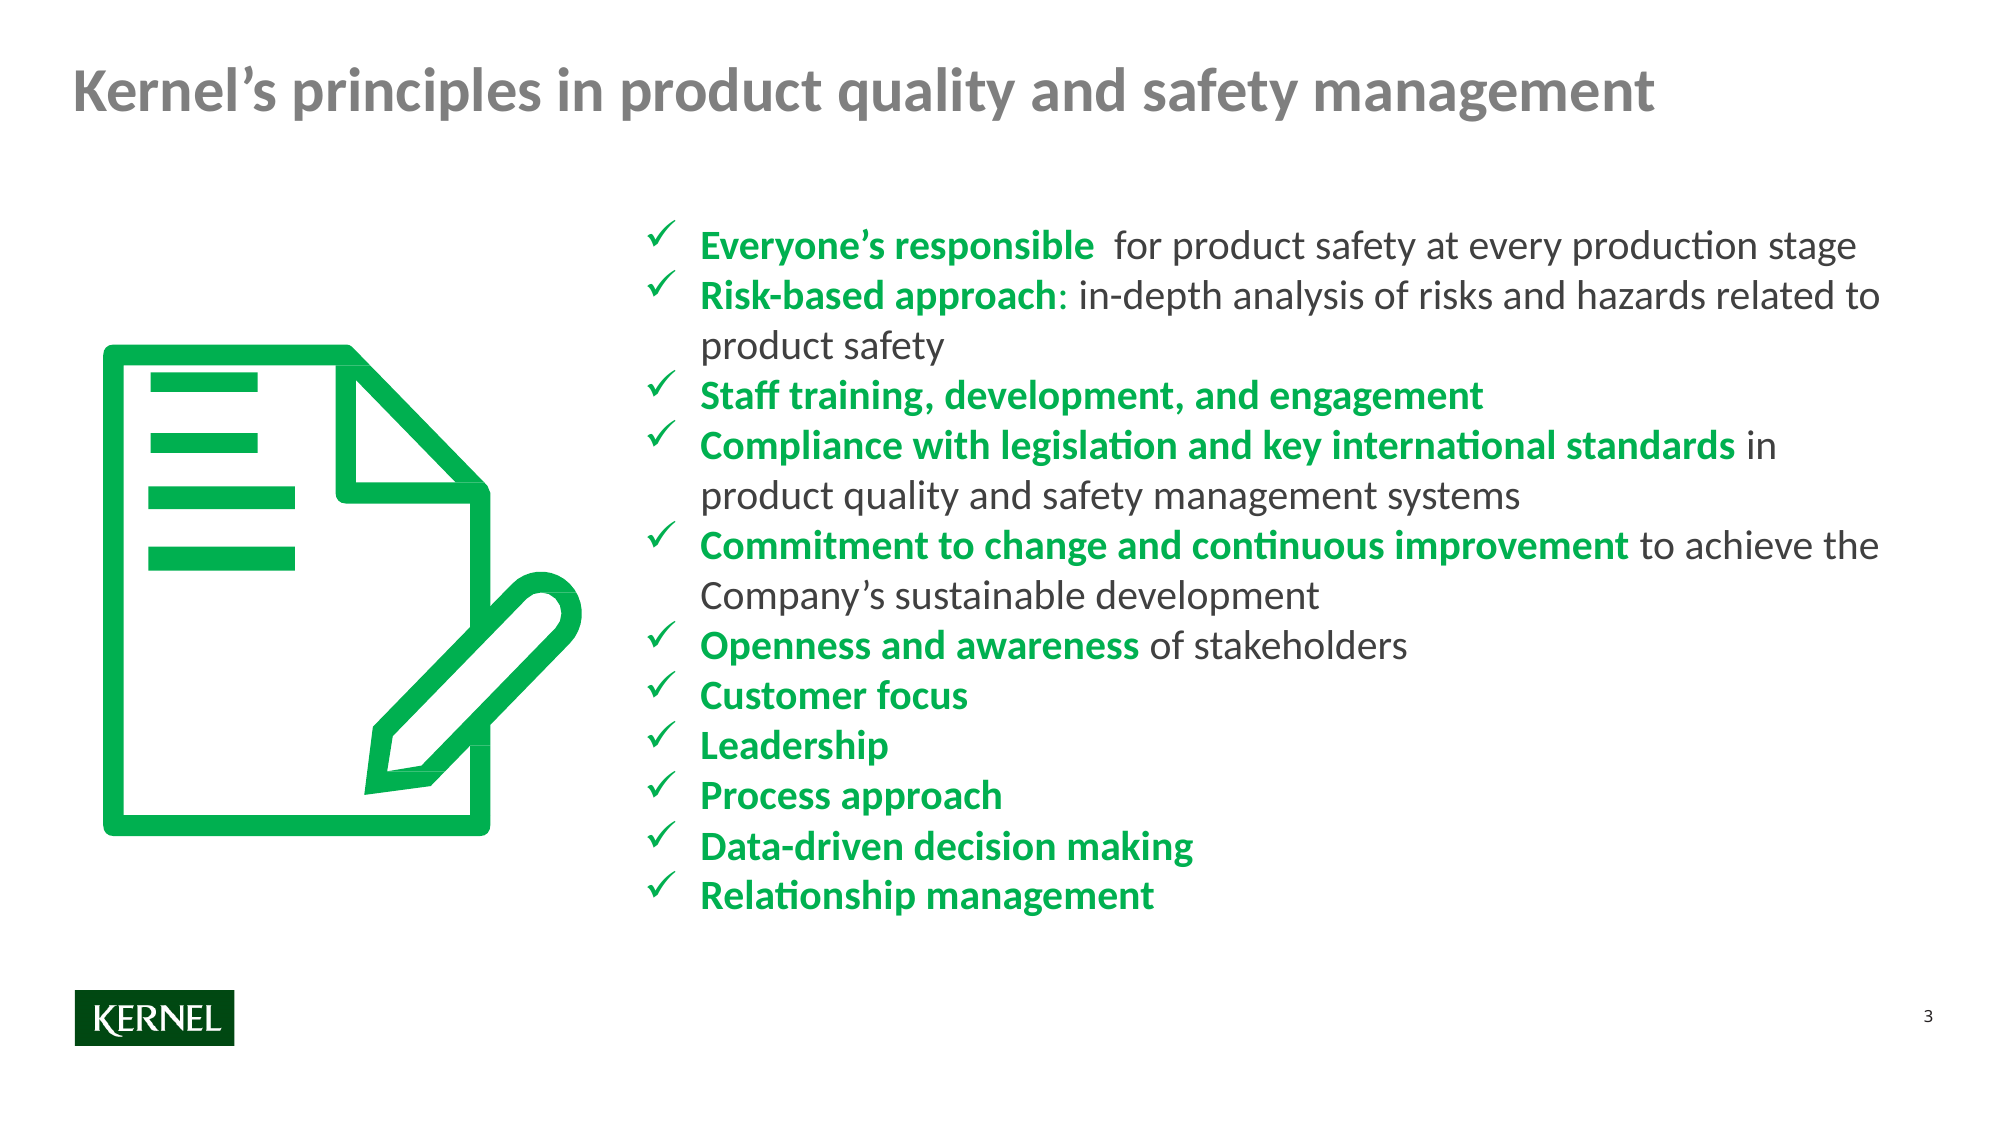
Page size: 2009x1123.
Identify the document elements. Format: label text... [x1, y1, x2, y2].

text_box Kernel’s principles in product quality and safety management [71, 46, 1890, 124]
text_box [148, 546, 295, 571]
picture [74, 990, 235, 1046]
text_box [150, 372, 258, 392]
slide_number 3 [1919, 1006, 1938, 1027]
text_box [103, 344, 582, 837]
text_box [150, 433, 258, 453]
text_box [148, 486, 295, 510]
text_box Everyone’s responsible for product safety at every production stage Risk-based approach: in-depth analysis of risks and hazards related to product safety Staff training, development, and engagement Compliance with legislation and key international standards in product quality and safety management systems Commitment to change and continuous improvement to achieve the Company’s sustainable development​ Openness and awareness of stakeholders​ Customer focus Leadership Process approach Data-driven decision making Relationship management [644, 215, 1920, 919]
